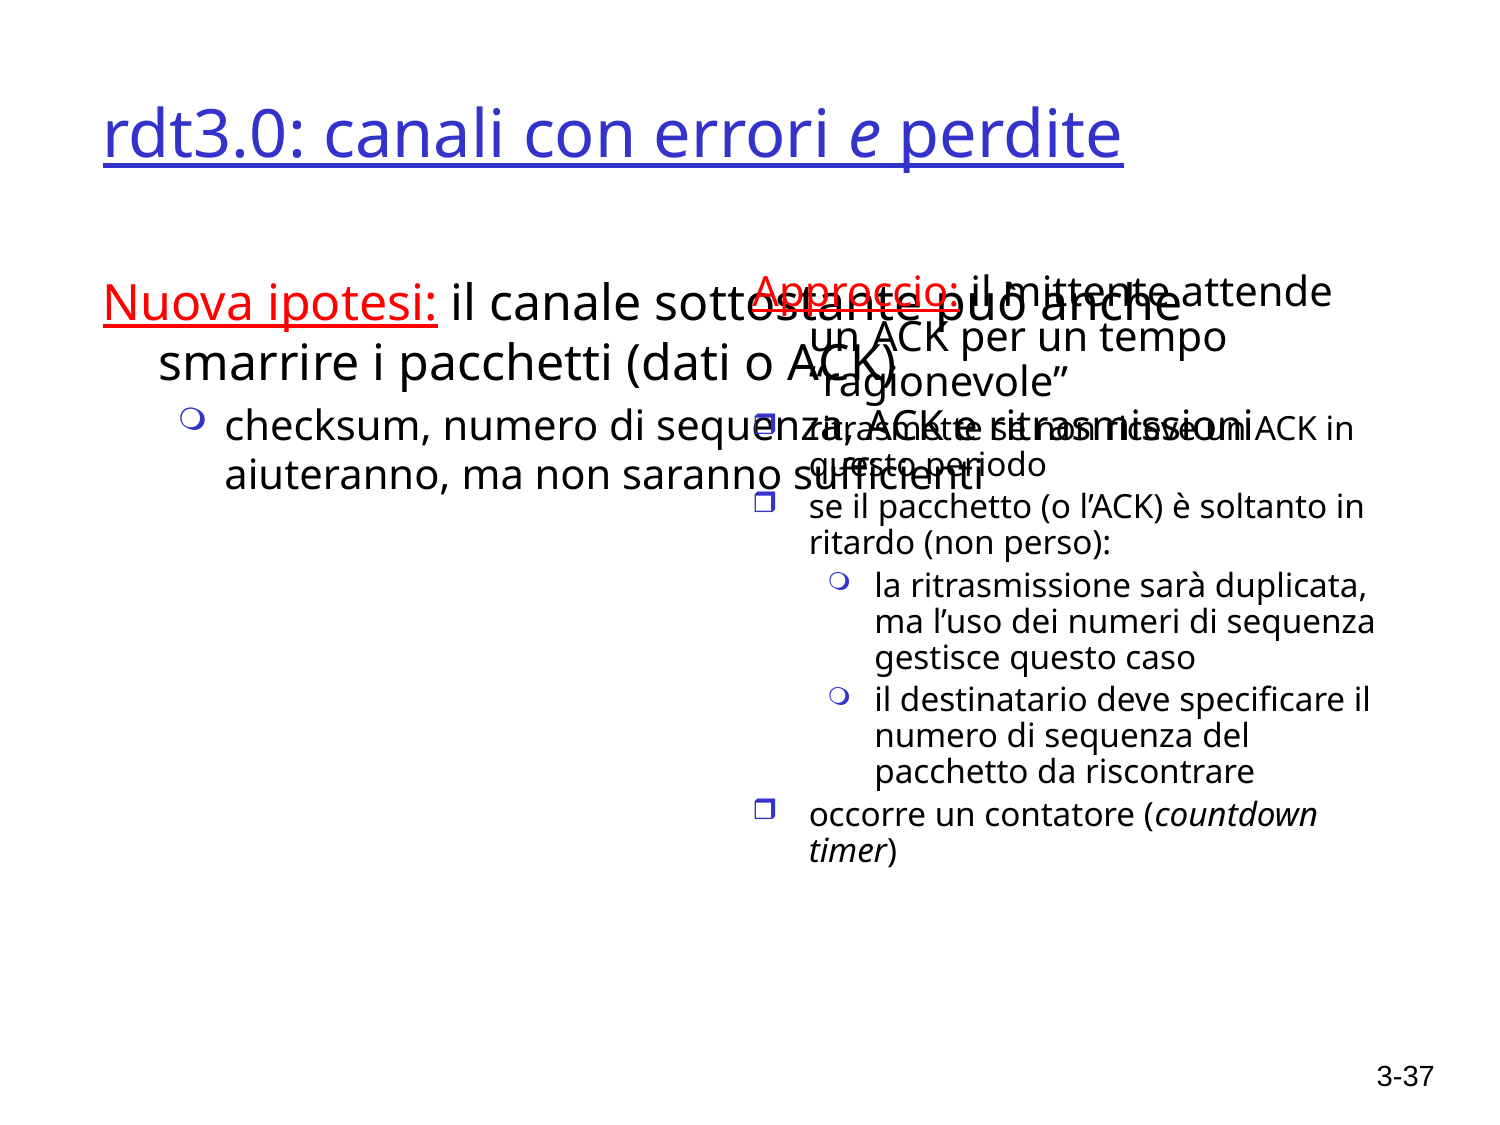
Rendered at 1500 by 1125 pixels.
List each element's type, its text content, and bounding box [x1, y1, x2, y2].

list Approccio: il mittente attende un ACK per un tempo “ragionevole” ritrasmette se non riceve un ACK in questo periodo se il pacchetto (o l’ACK) è soltanto in ritardo (non perso): la ritrasmissione sarà duplicata, ma l’uso dei numeri di sequenza gestisce questo caso il destinatario deve specificare il numero di sequenza del pacchetto da riscontrare occorre un contatore (countdown timer) [737, 262, 1410, 1026]
title rdt3.0: canali con errori e perdite [87, 37, 1363, 226]
list Nuova ipotesi: il canale sottostante può anche smarrire i pacchetti (dati o ACK) checksum, numero di sequenza, ACK e ritrasmissioni aiuteranno, ma non saranno sufficienti [87, 262, 737, 1026]
slide_number 3-37 [1338, 1049, 1451, 1125]
